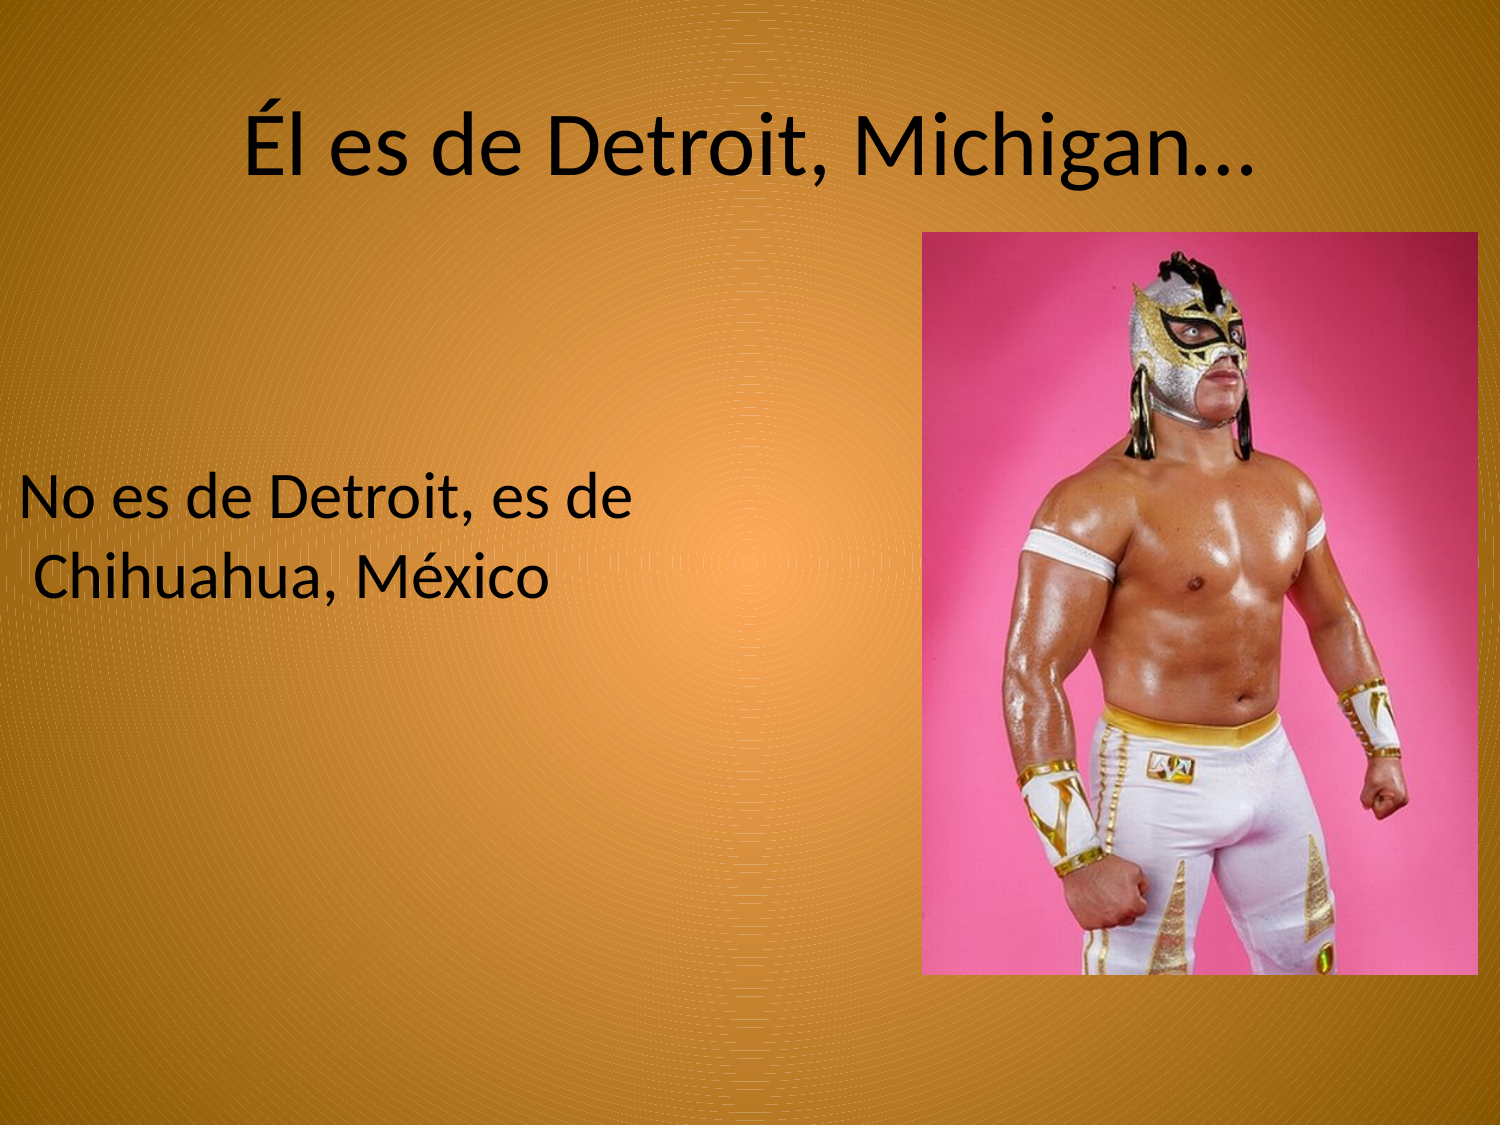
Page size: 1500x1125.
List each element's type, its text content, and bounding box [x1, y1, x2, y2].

title Él es de Detroit, Michigan… [75, 45, 1425, 233]
text_box No es de Detroit, es de Chihuahua, México [3, 444, 519, 620]
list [524, 232, 1500, 976]
